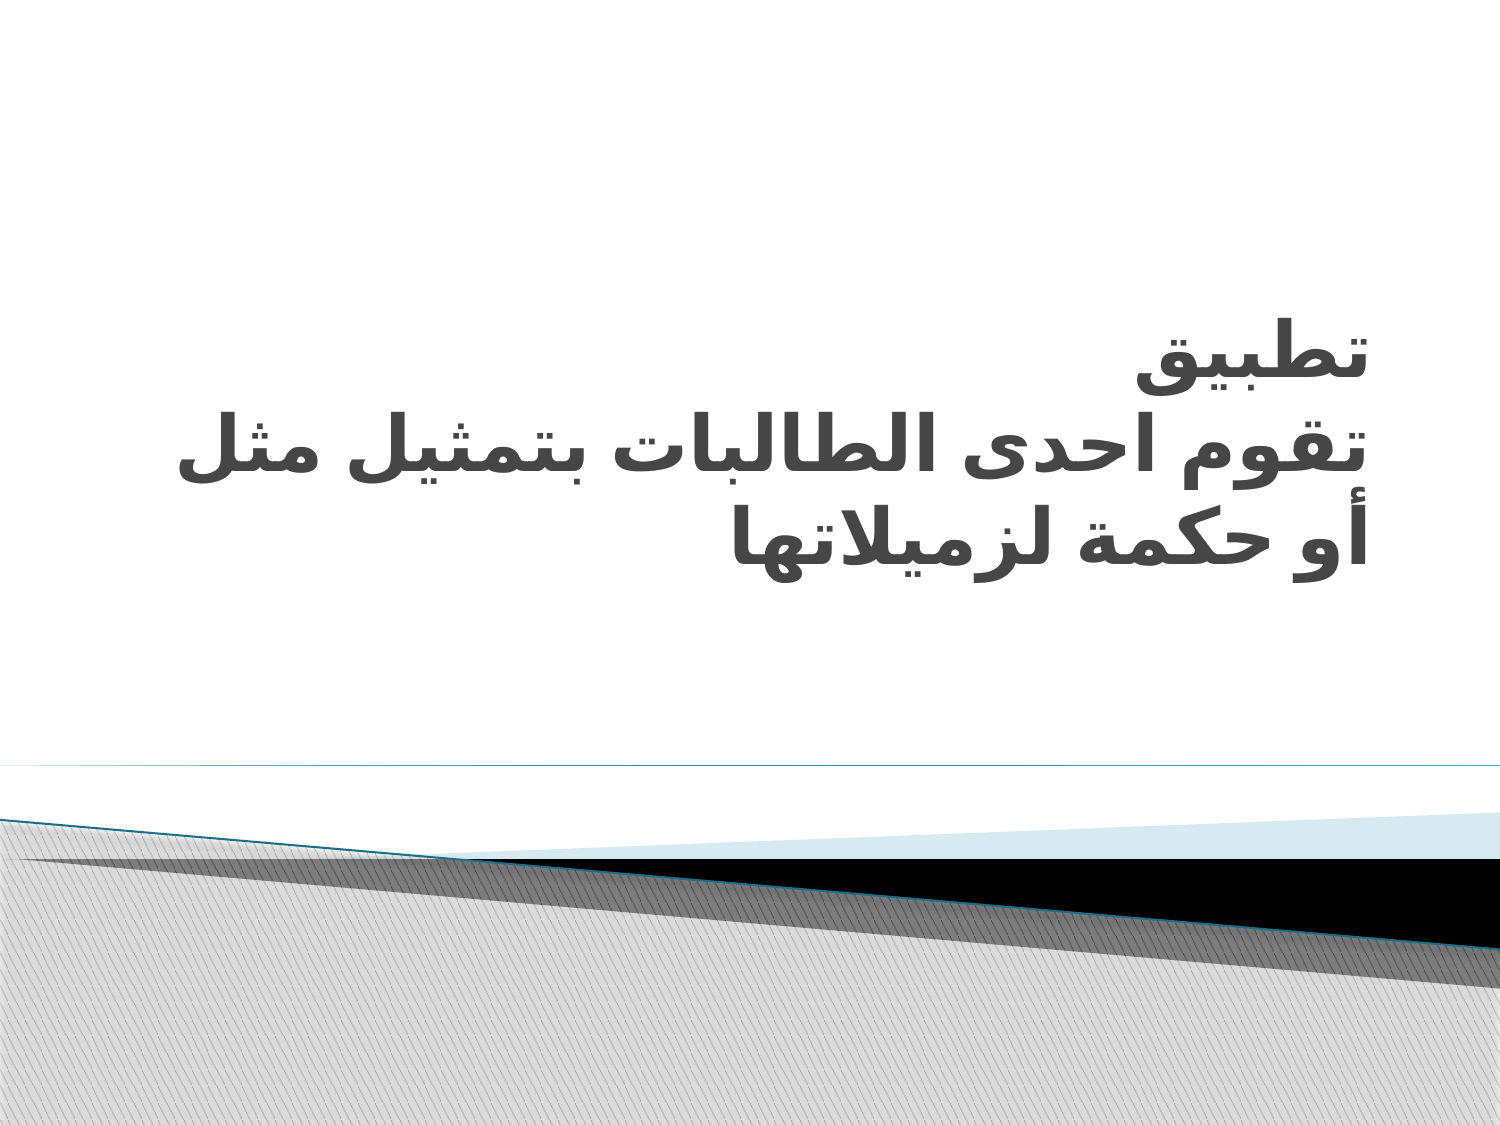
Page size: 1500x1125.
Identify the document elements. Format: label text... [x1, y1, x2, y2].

title تطبيق تقوم احدى الطالبات بتمثيل مثل أو حكمة لزميلاتها [112, 287, 1388, 588]
picture [5, 859, 1500, 989]
